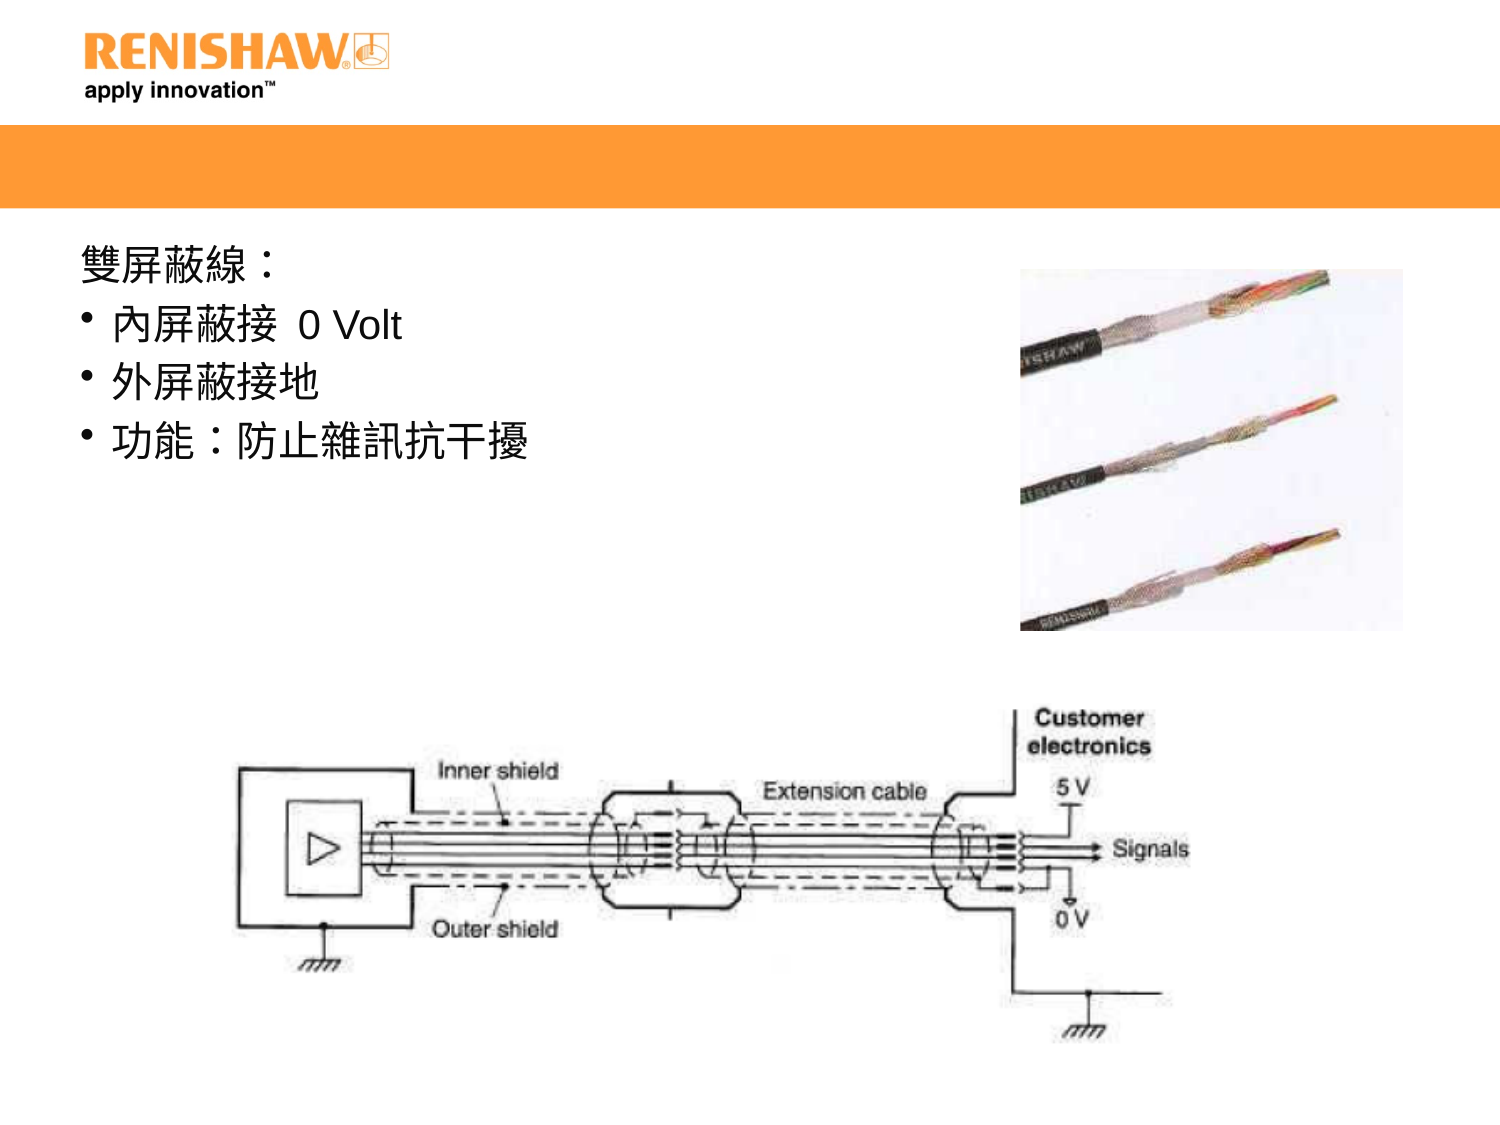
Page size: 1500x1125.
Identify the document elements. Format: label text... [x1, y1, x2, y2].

picture [222, 702, 1207, 1052]
picture [1019, 269, 1403, 631]
picture [83, 30, 390, 104]
list 雙屏蔽線： 內屏蔽接 0 Volt 外屏蔽接地 功能：防止雜訊抗干擾 [64, 231, 1412, 1024]
